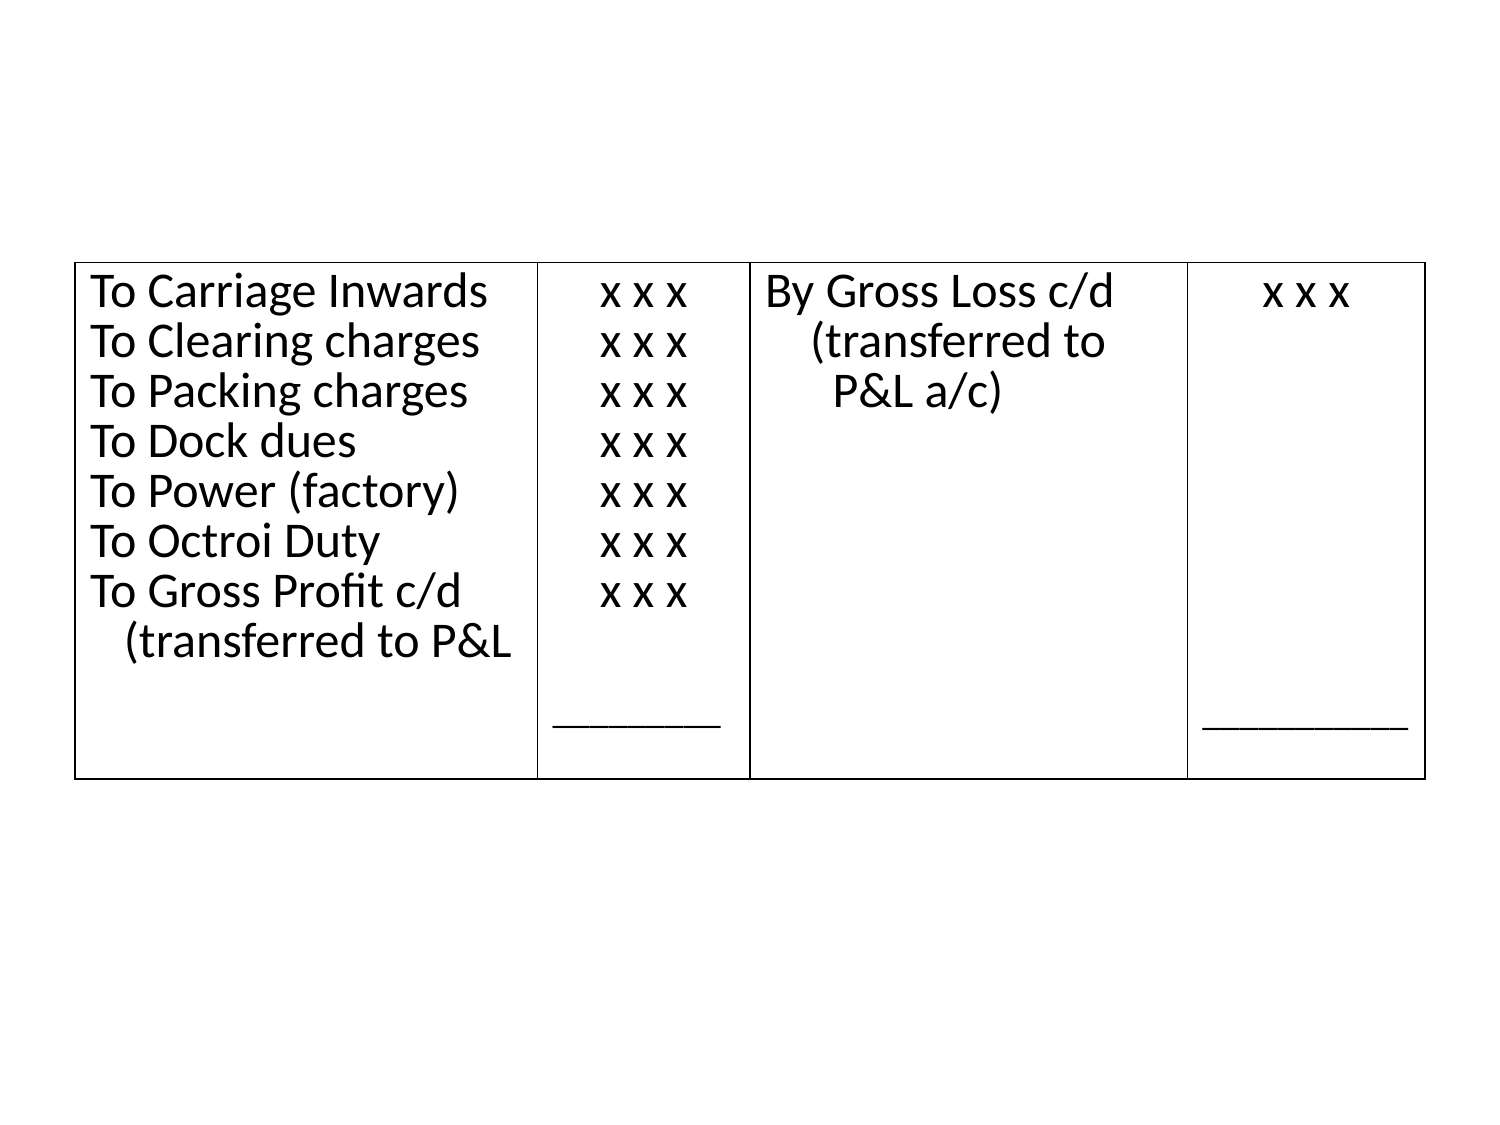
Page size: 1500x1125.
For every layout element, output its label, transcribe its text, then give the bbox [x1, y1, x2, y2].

table_header To Carriage Inwards To Clearing charges To Packing charges To Dock dues To Power (factory) To Octroi Duty To Gross Profit c/d (transferred to P&L [76, 263, 537, 778]
table_header x x x ___________ [1188, 263, 1424, 778]
table_header x x x x x x x x x x x x x x x x x x x x x _________ [538, 263, 749, 778]
table_header By Gross Loss c/d (transferred to P&L a/c) [751, 263, 1187, 778]
